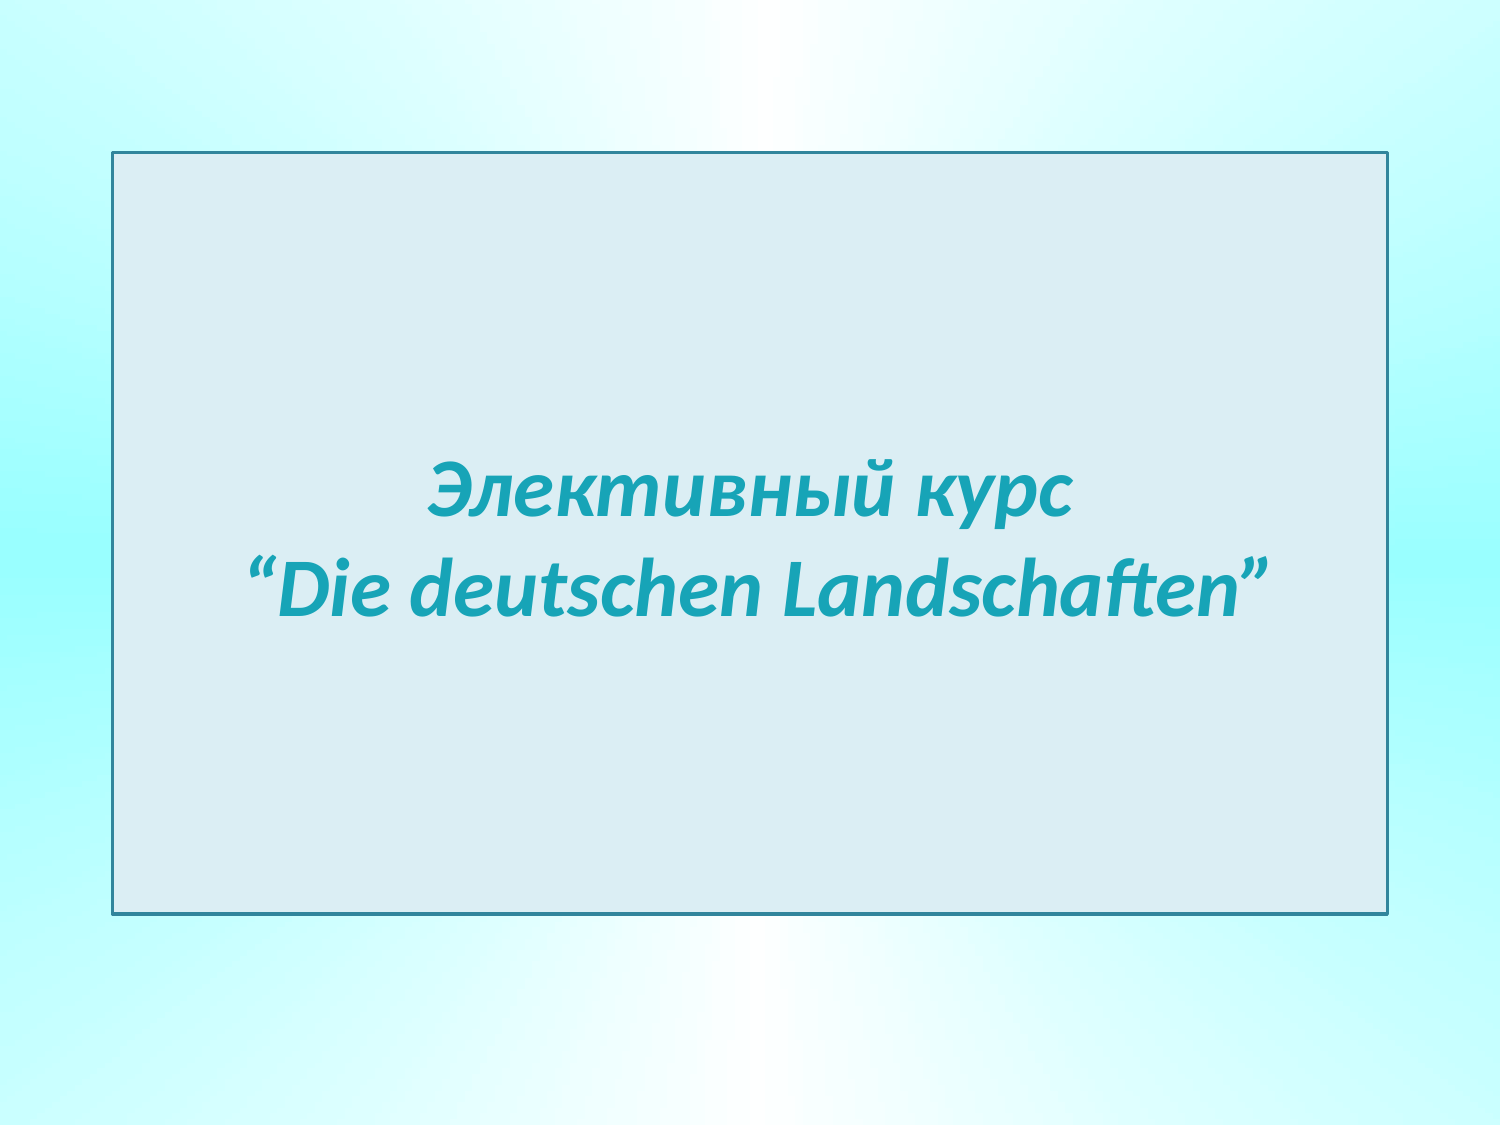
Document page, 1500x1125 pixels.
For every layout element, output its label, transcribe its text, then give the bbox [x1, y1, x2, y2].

picture [0, 0, 1500, 1125]
title Элективный курс “Die deutschen Landschaften” [112, 152, 1388, 915]
